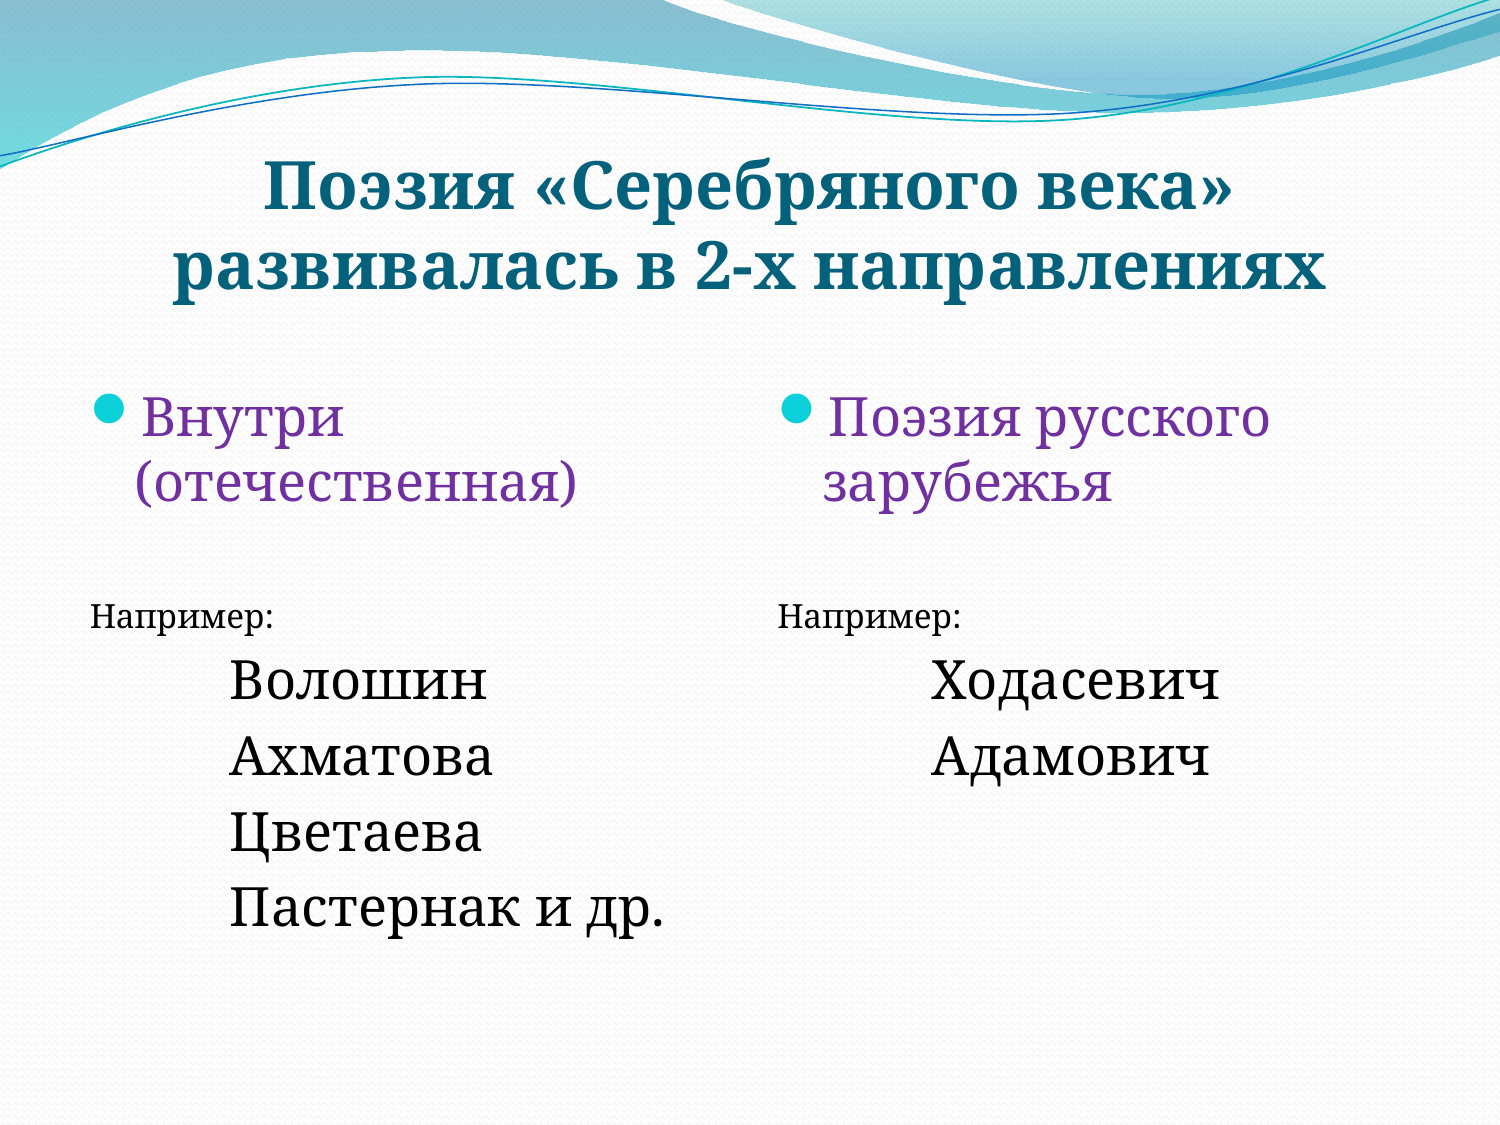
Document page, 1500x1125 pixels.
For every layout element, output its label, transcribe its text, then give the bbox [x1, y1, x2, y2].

list Поэзия русского зарубежья Например: Ходасевич Адамович [762, 375, 1425, 1043]
title Поэзия «Серебряного века» развивалась в 2-х направлениях [75, 115, 1425, 303]
list Внутри (отечественная) Например: Волошин Ахматова Цветаева Пастернак и др. [75, 375, 738, 1043]
